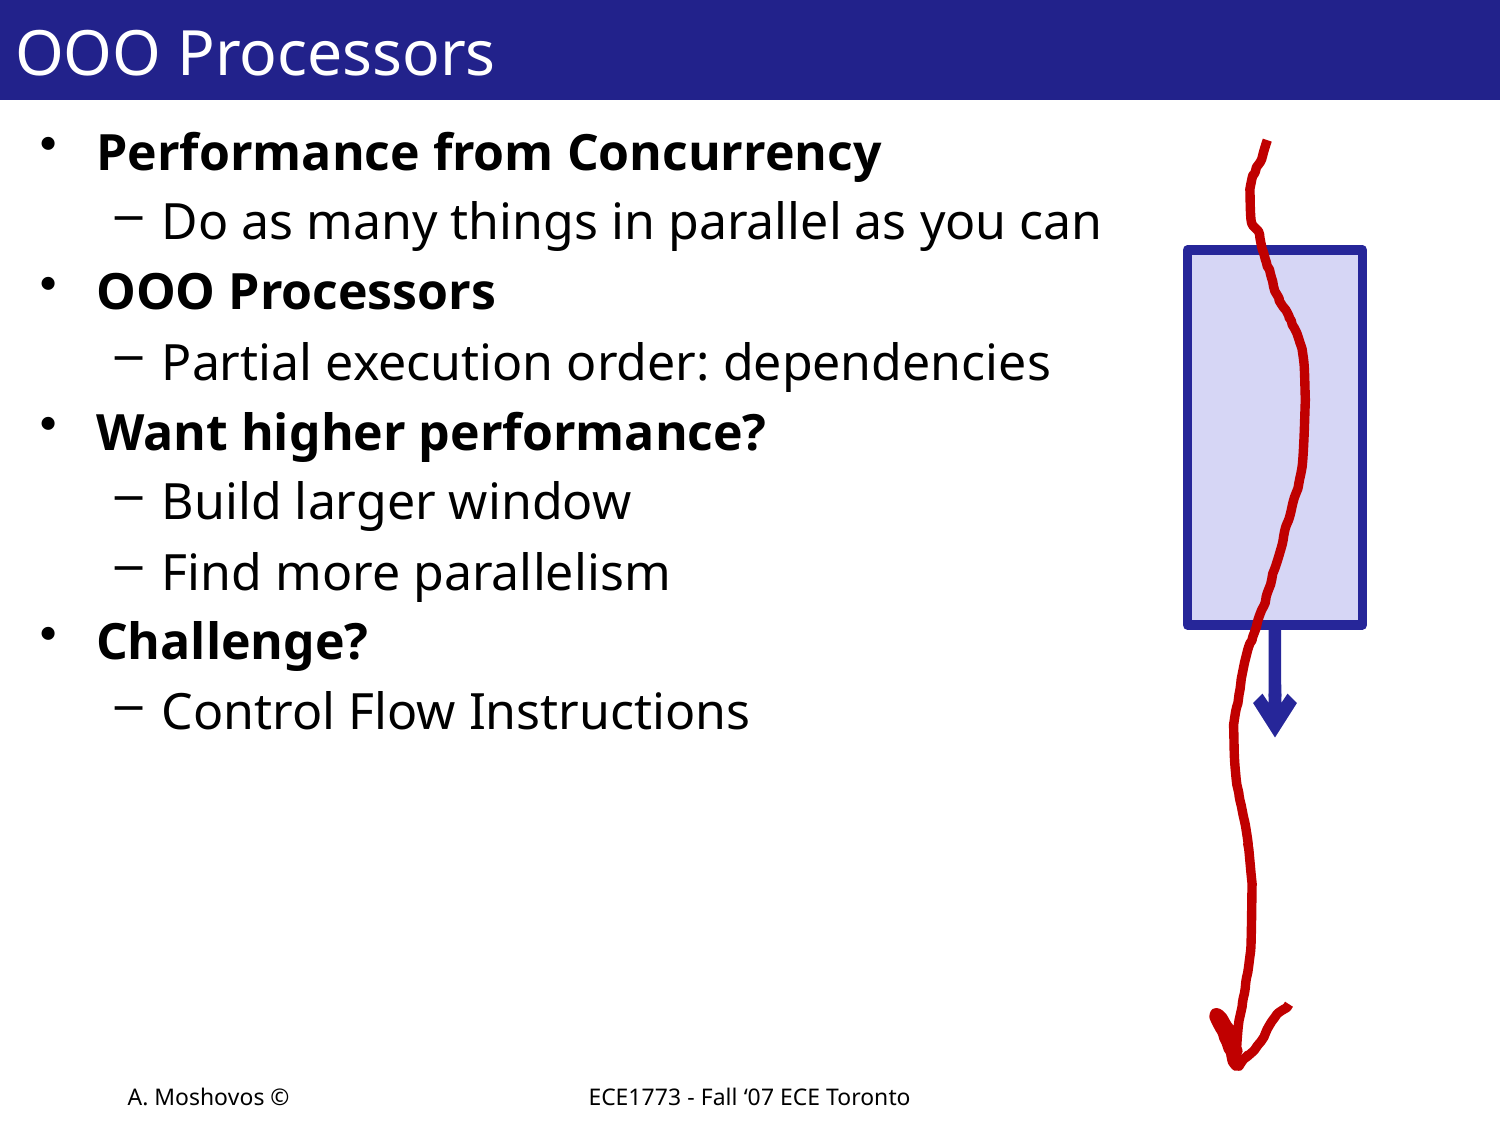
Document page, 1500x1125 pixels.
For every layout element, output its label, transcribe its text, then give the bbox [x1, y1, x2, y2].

text_box [1214, 140, 1306, 1067]
list Performance from Concurrency Do as many things in parallel as you can OOO Processors Partial execution order: dependencies Want higher performance? Build larger window Find more parallelism Challenge? Control Flow Instructions [24, 112, 1476, 1076]
slide_number A. Moshovos © [112, 1074, 426, 1125]
footer ECE1773 - Fall ‘07 ECE Toronto [487, 1074, 1013, 1125]
title OOO Processors [0, 0, 1500, 101]
